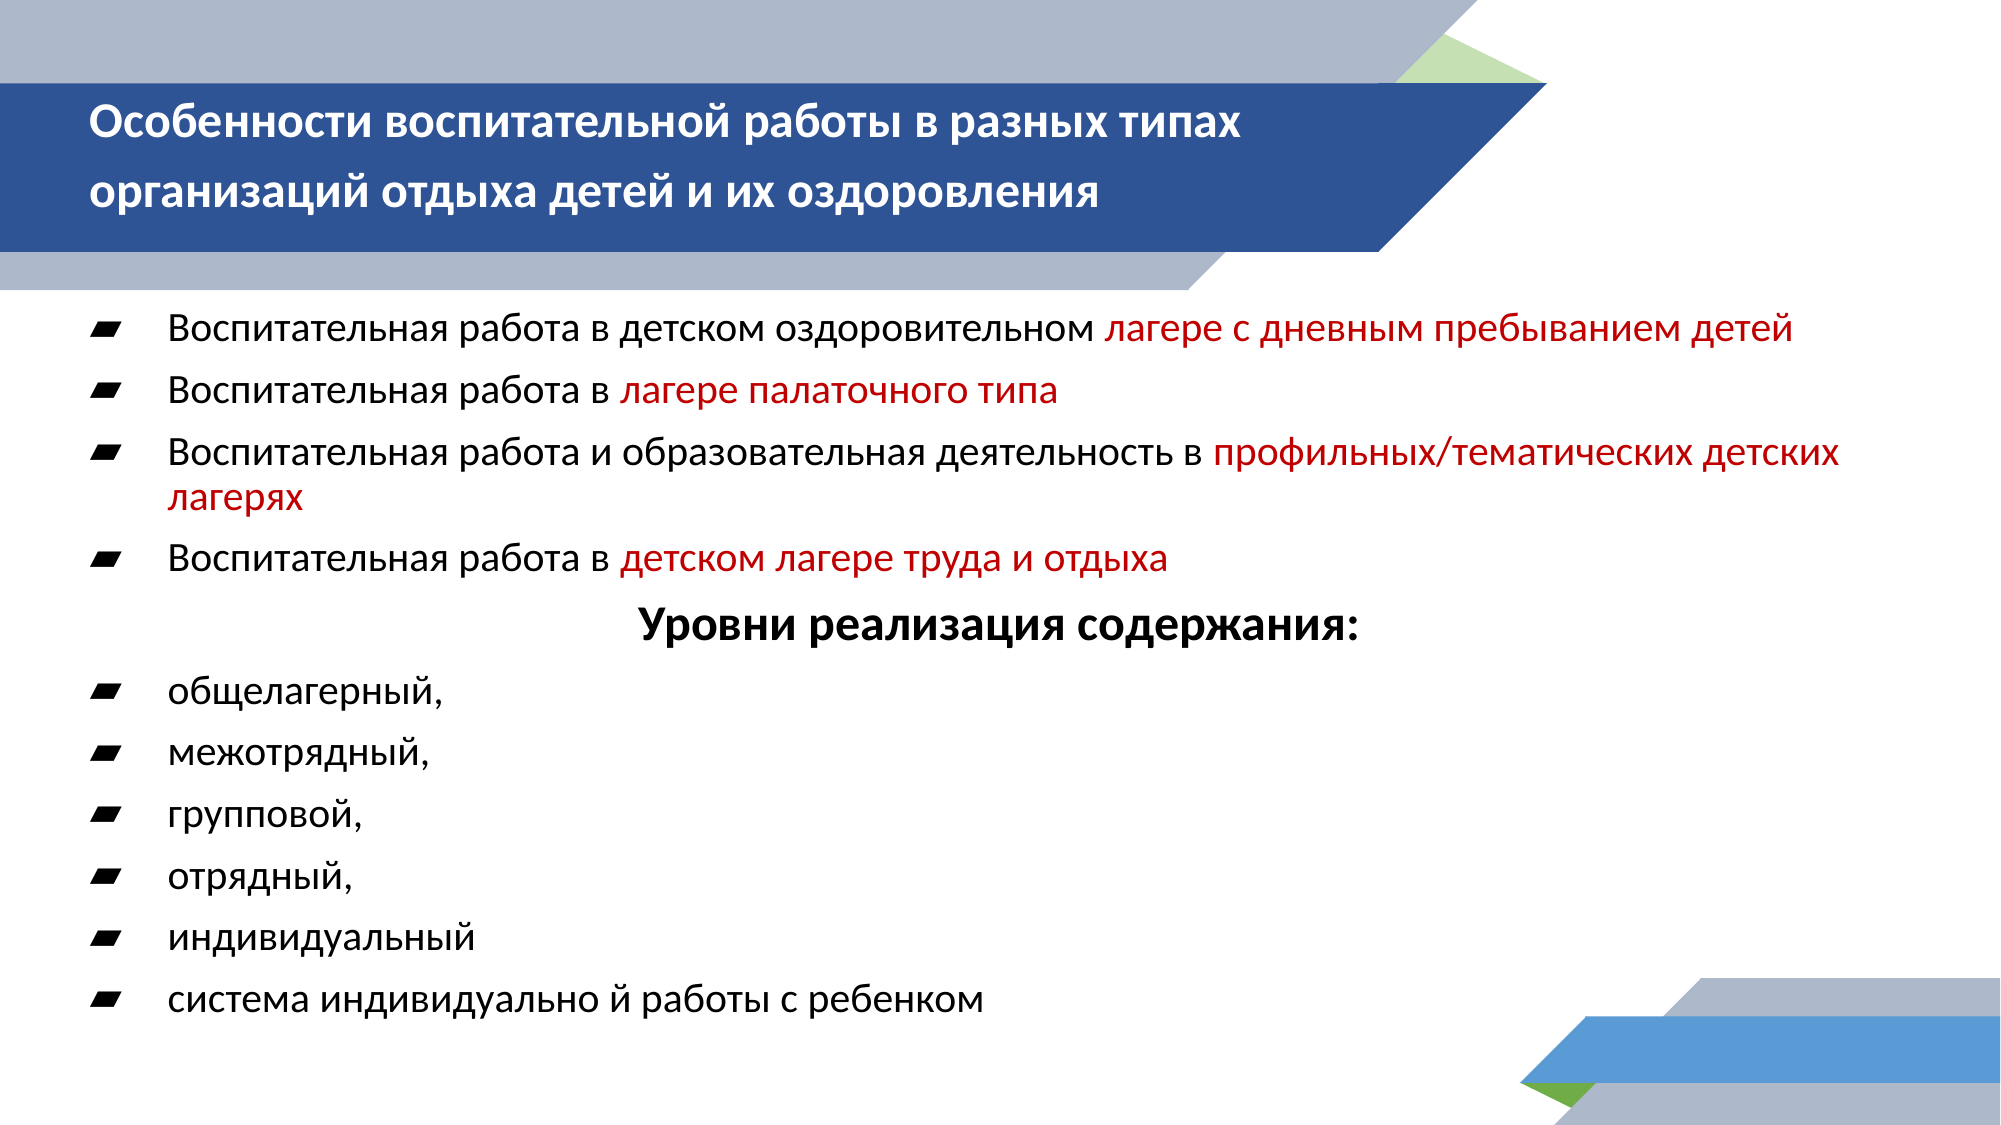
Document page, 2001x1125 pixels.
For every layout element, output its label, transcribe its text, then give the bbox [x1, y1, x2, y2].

list Особенности воспитательной работы в разных типах организаций отдыха детей и их оздоровления Воспитательная работа в детском оздоровительном лагере с дневным пребыванием детей Воспитательная работа в лагере палаточного типа Воспитательная работа и образовательная деятельность в профильных/тематических детских лагерях Воспитательная работа в детском лагере труда и отдыха Уровни реализация содержания: общелагерный, межотрядный, групповой, отрядный, индивидуальный система индивидуально й работы с ребенком [52, 79, 1936, 1125]
